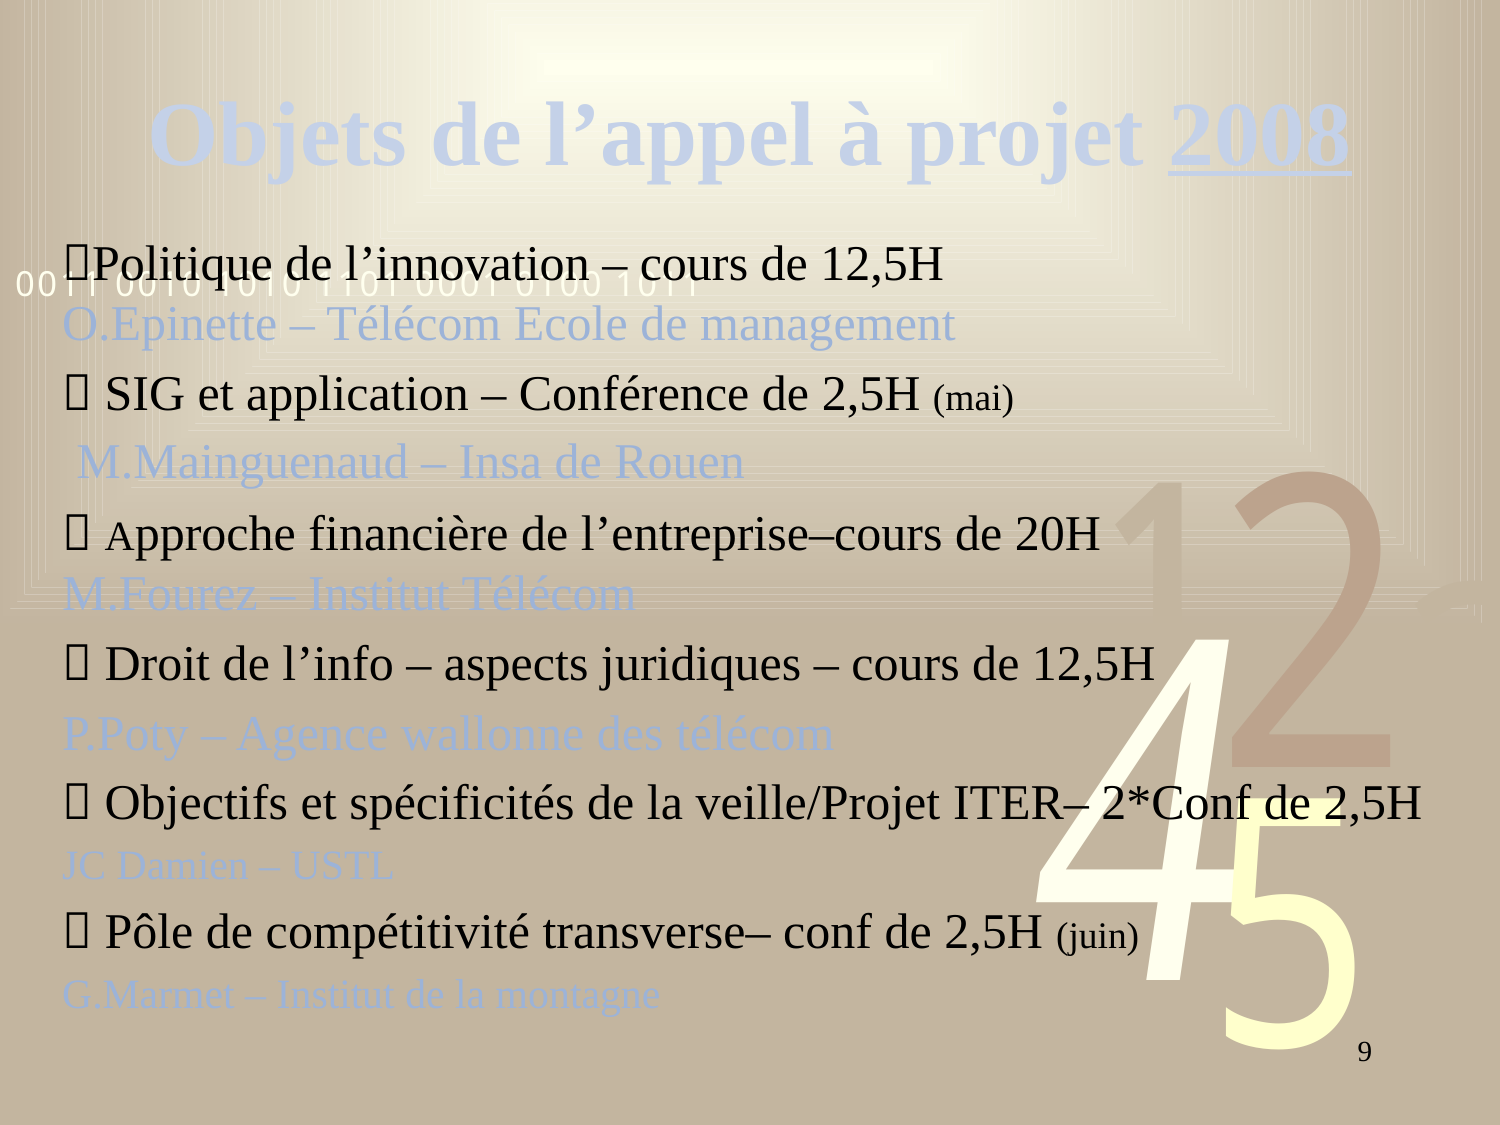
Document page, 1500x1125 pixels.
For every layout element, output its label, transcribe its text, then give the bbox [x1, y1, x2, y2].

slide_number 9 [1074, 1024, 1388, 1101]
title Objets de l’appel à projet 2008 [112, 34, 1388, 222]
list Politique de l’innovation – cours de 12,5H O.Epinette – Télécom Ecole de management  SIG et application – Conférence de 2,5H (mai) M.Mainguenaud – Insa de Rouen  Approche financière de l’entreprise–cours de 20H M.Fourez – Institut Télécom  Droit de l’info – aspects juridiques – cours de 12,5H P.Poty – Agence wallonne des télécom  Objectifs et spécificités de la veille/Projet ITER– 2*Conf de 2,5H JC Damien – USTL  Pôle de compétitivité transverse– conf de 2,5H (juin) G.Marmet – Institut de la montagne [46, 222, 1466, 898]
